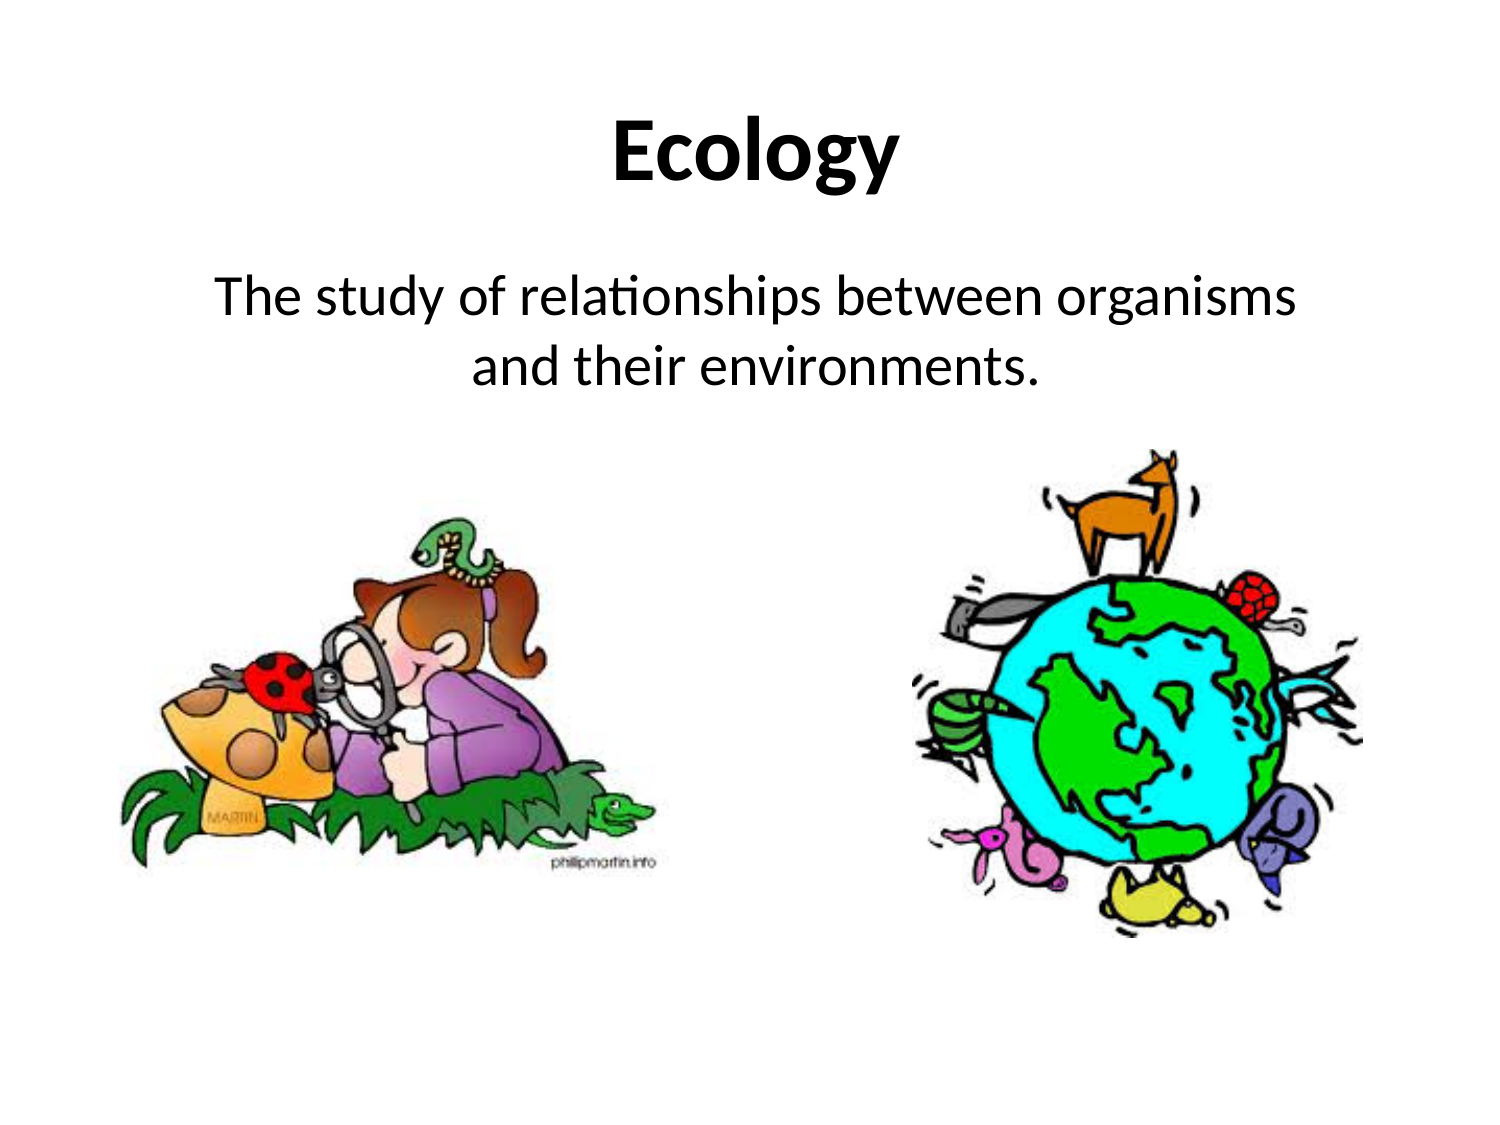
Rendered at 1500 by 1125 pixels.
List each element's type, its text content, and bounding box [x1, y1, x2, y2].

text_box The study of relationships between organisms and their environments. [149, 249, 1363, 405]
title Ecology [562, 49, 951, 238]
picture [87, 499, 670, 878]
picture [912, 449, 1363, 938]
